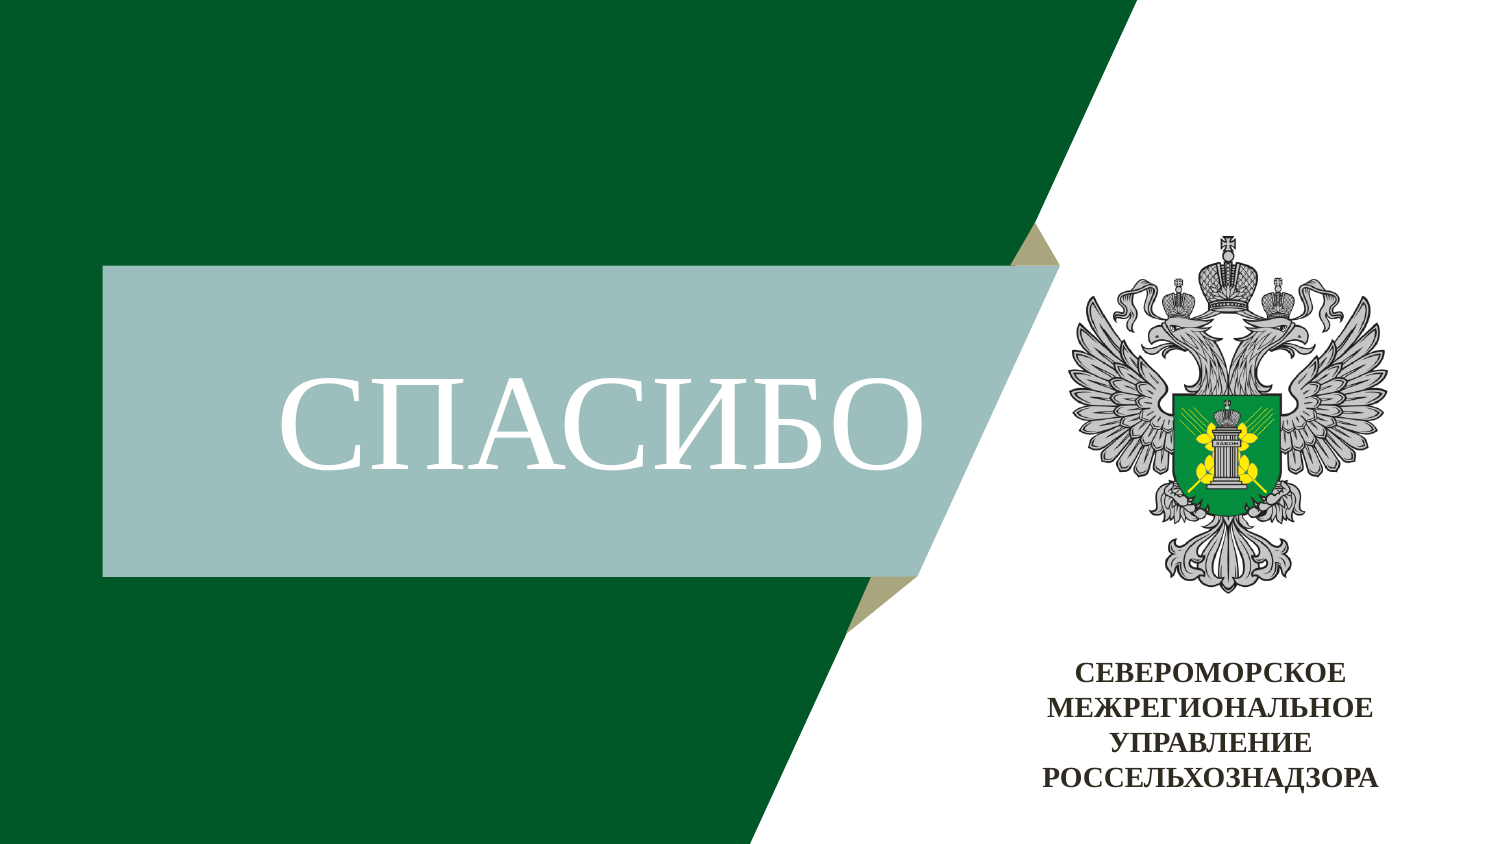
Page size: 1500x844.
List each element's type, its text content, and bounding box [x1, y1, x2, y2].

text_box [1008, 220, 1062, 268]
picture [1068, 236, 1388, 594]
text_box [843, 574, 919, 636]
text_box [0, 0, 1140, 844]
text_box СЕВЕРОМОРСКОЕ МЕЖРЕГИОНАЛЬНОЕ УПРАВЛЕНИЕ РОССЕЛЬХОЗНАДЗОРА [962, 646, 1459, 801]
text_box СПАСИБО [261, 324, 978, 505]
text_box [100, 263, 1062, 580]
